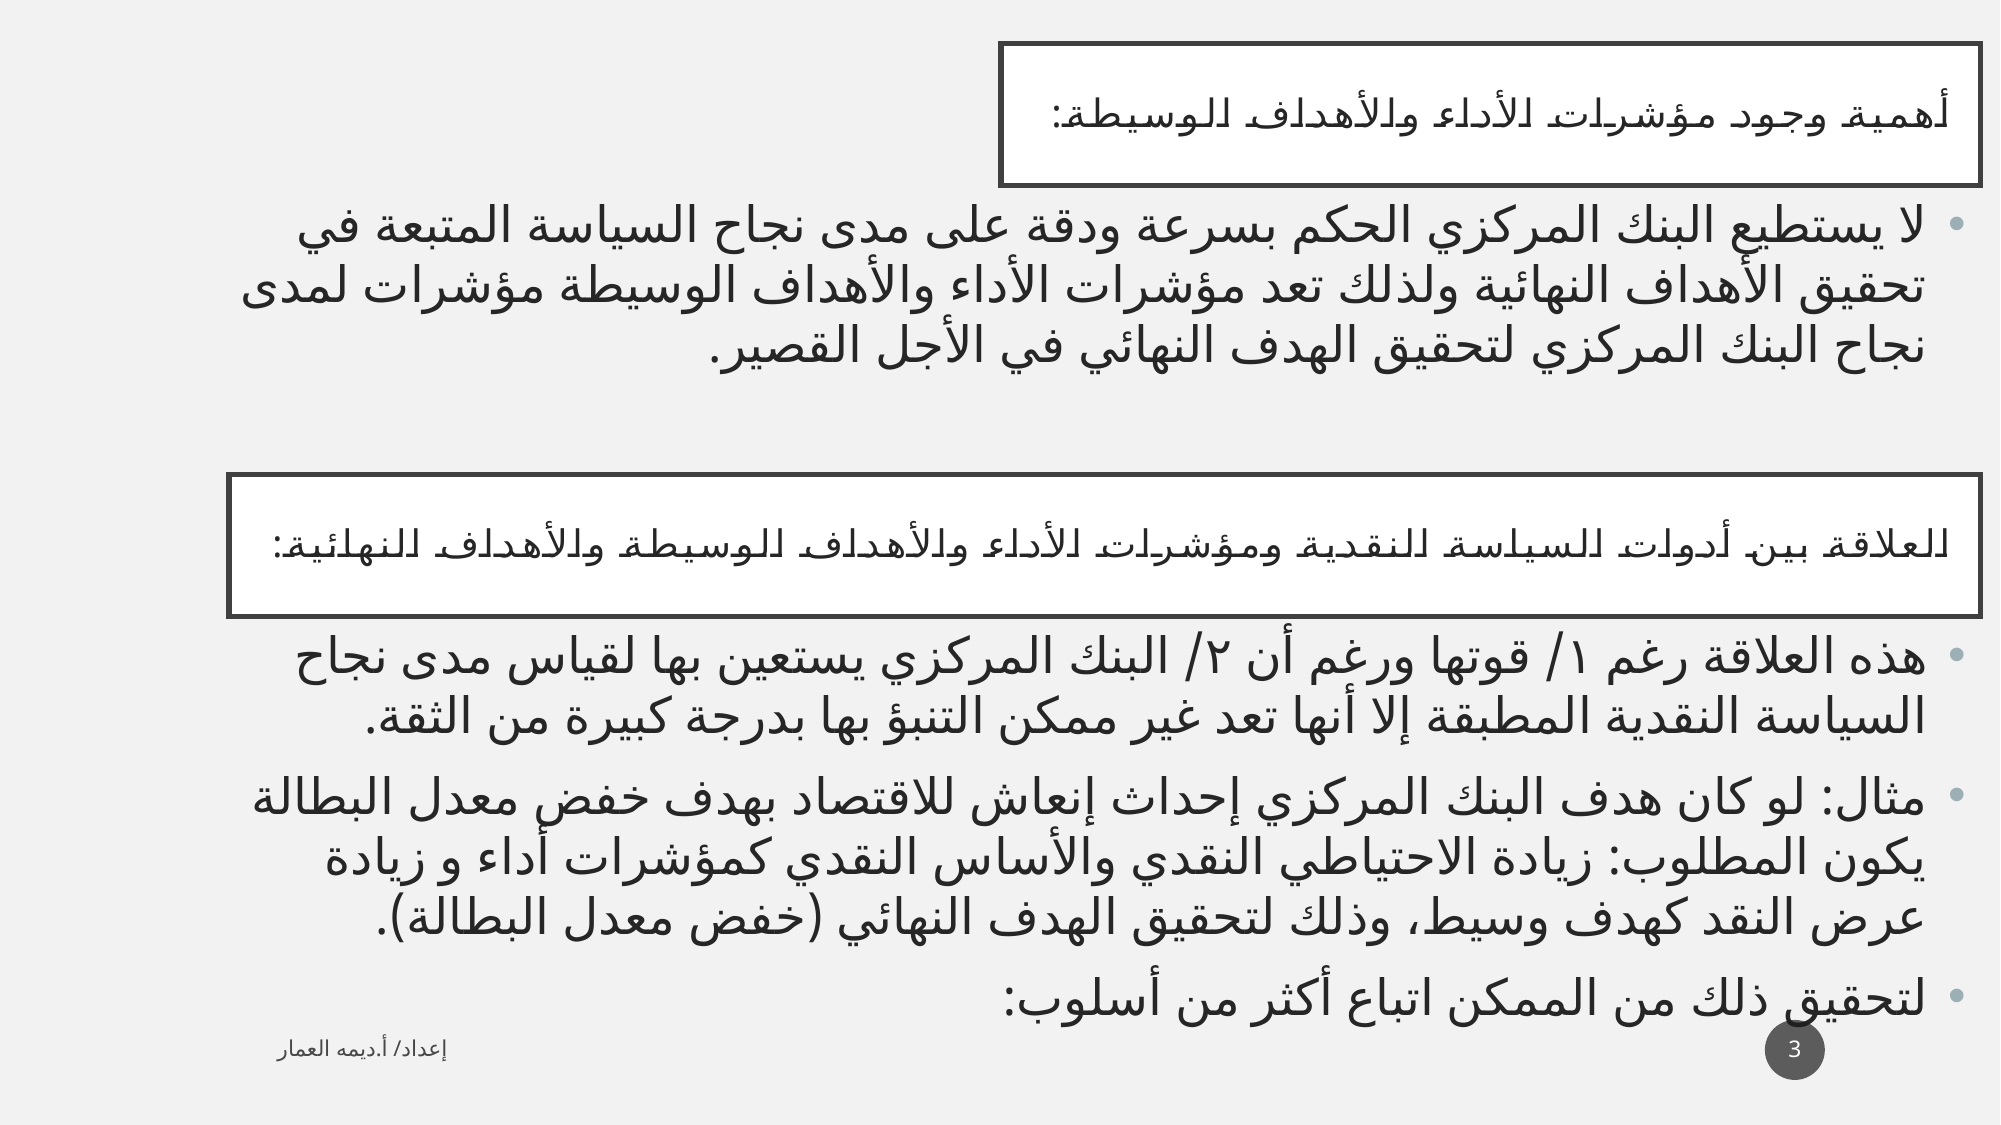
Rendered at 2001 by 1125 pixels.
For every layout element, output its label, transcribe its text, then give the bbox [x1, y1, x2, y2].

list لا يستطيع البنك المركزي الحكم بسرعة ودقة على مدى نجاح السياسة المتبعة في تحقيق الأهداف النهائية ولذلك تعد مؤشرات الأداء والأهداف الوسيطة مؤشرات لمدى نجاح البنك المركزي لتحقيق الهدف النهائي في الأجل القصير. [193, 185, 1981, 407]
footer إعداد/ أ.ديمه العمار [262, 1023, 1231, 1076]
text_box العلاقة بين أدوات السياسة النقدية ومؤشرات الأداء والأهداف الوسيطة والأهداف النهائية: [229, 474, 1981, 616]
text_box هذه العلاقة رغم ١/ قوتها ورغم أن ٢/ البنك المركزي يستعين بها لقياس مدى نجاح السياسة النقدية المطبقة إلا أنها تعد غير ممكن التنبؤ بها بدرجة كبيرة من الثقة. مثال: لو كان هدف البنك المركزي إحداث إنعاش للاقتصاد بهدف خفض معدل البطالة يكون المطلوب: زيادة الاحتياطي النقدي والأساس النقدي كمؤشرات أداء و زيادة عرض النقد كهدف وسيط، وذلك لتحقيق الهدف النهائي (خفض معدل البطالة). لتحقيق ذلك من الممكن اتباع أكثر من أسلوب: [193, 616, 1981, 1067]
title أهمية وجود مؤشرات الأداء والأهداف الوسيطة: [998, 41, 1983, 188]
slide_number 3 [1764, 1019, 1825, 1080]
